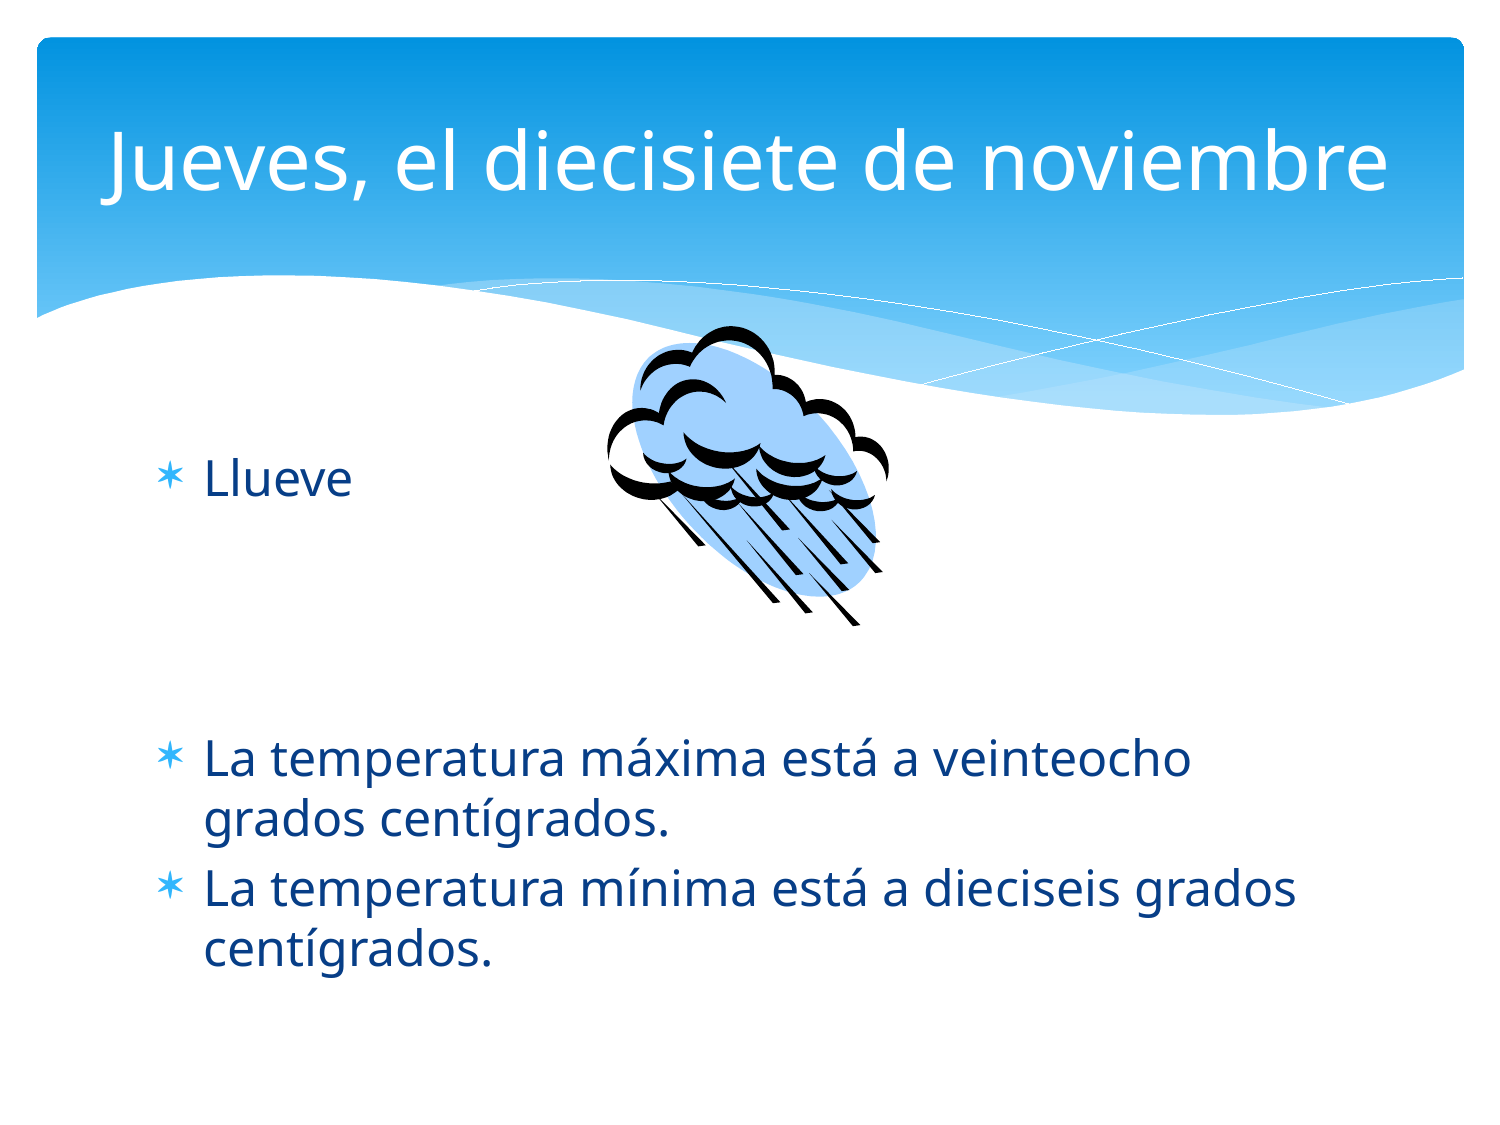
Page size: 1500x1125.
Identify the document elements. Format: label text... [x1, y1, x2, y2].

list Llueve La temperatura máxima está a veinteocho grados centígrados. La temperatura mínima está a dieciseis grados centígrados. [143, 438, 1359, 1005]
title Jueves, el diecisiete de noviembre [75, 55, 1425, 261]
picture [606, 324, 894, 627]
